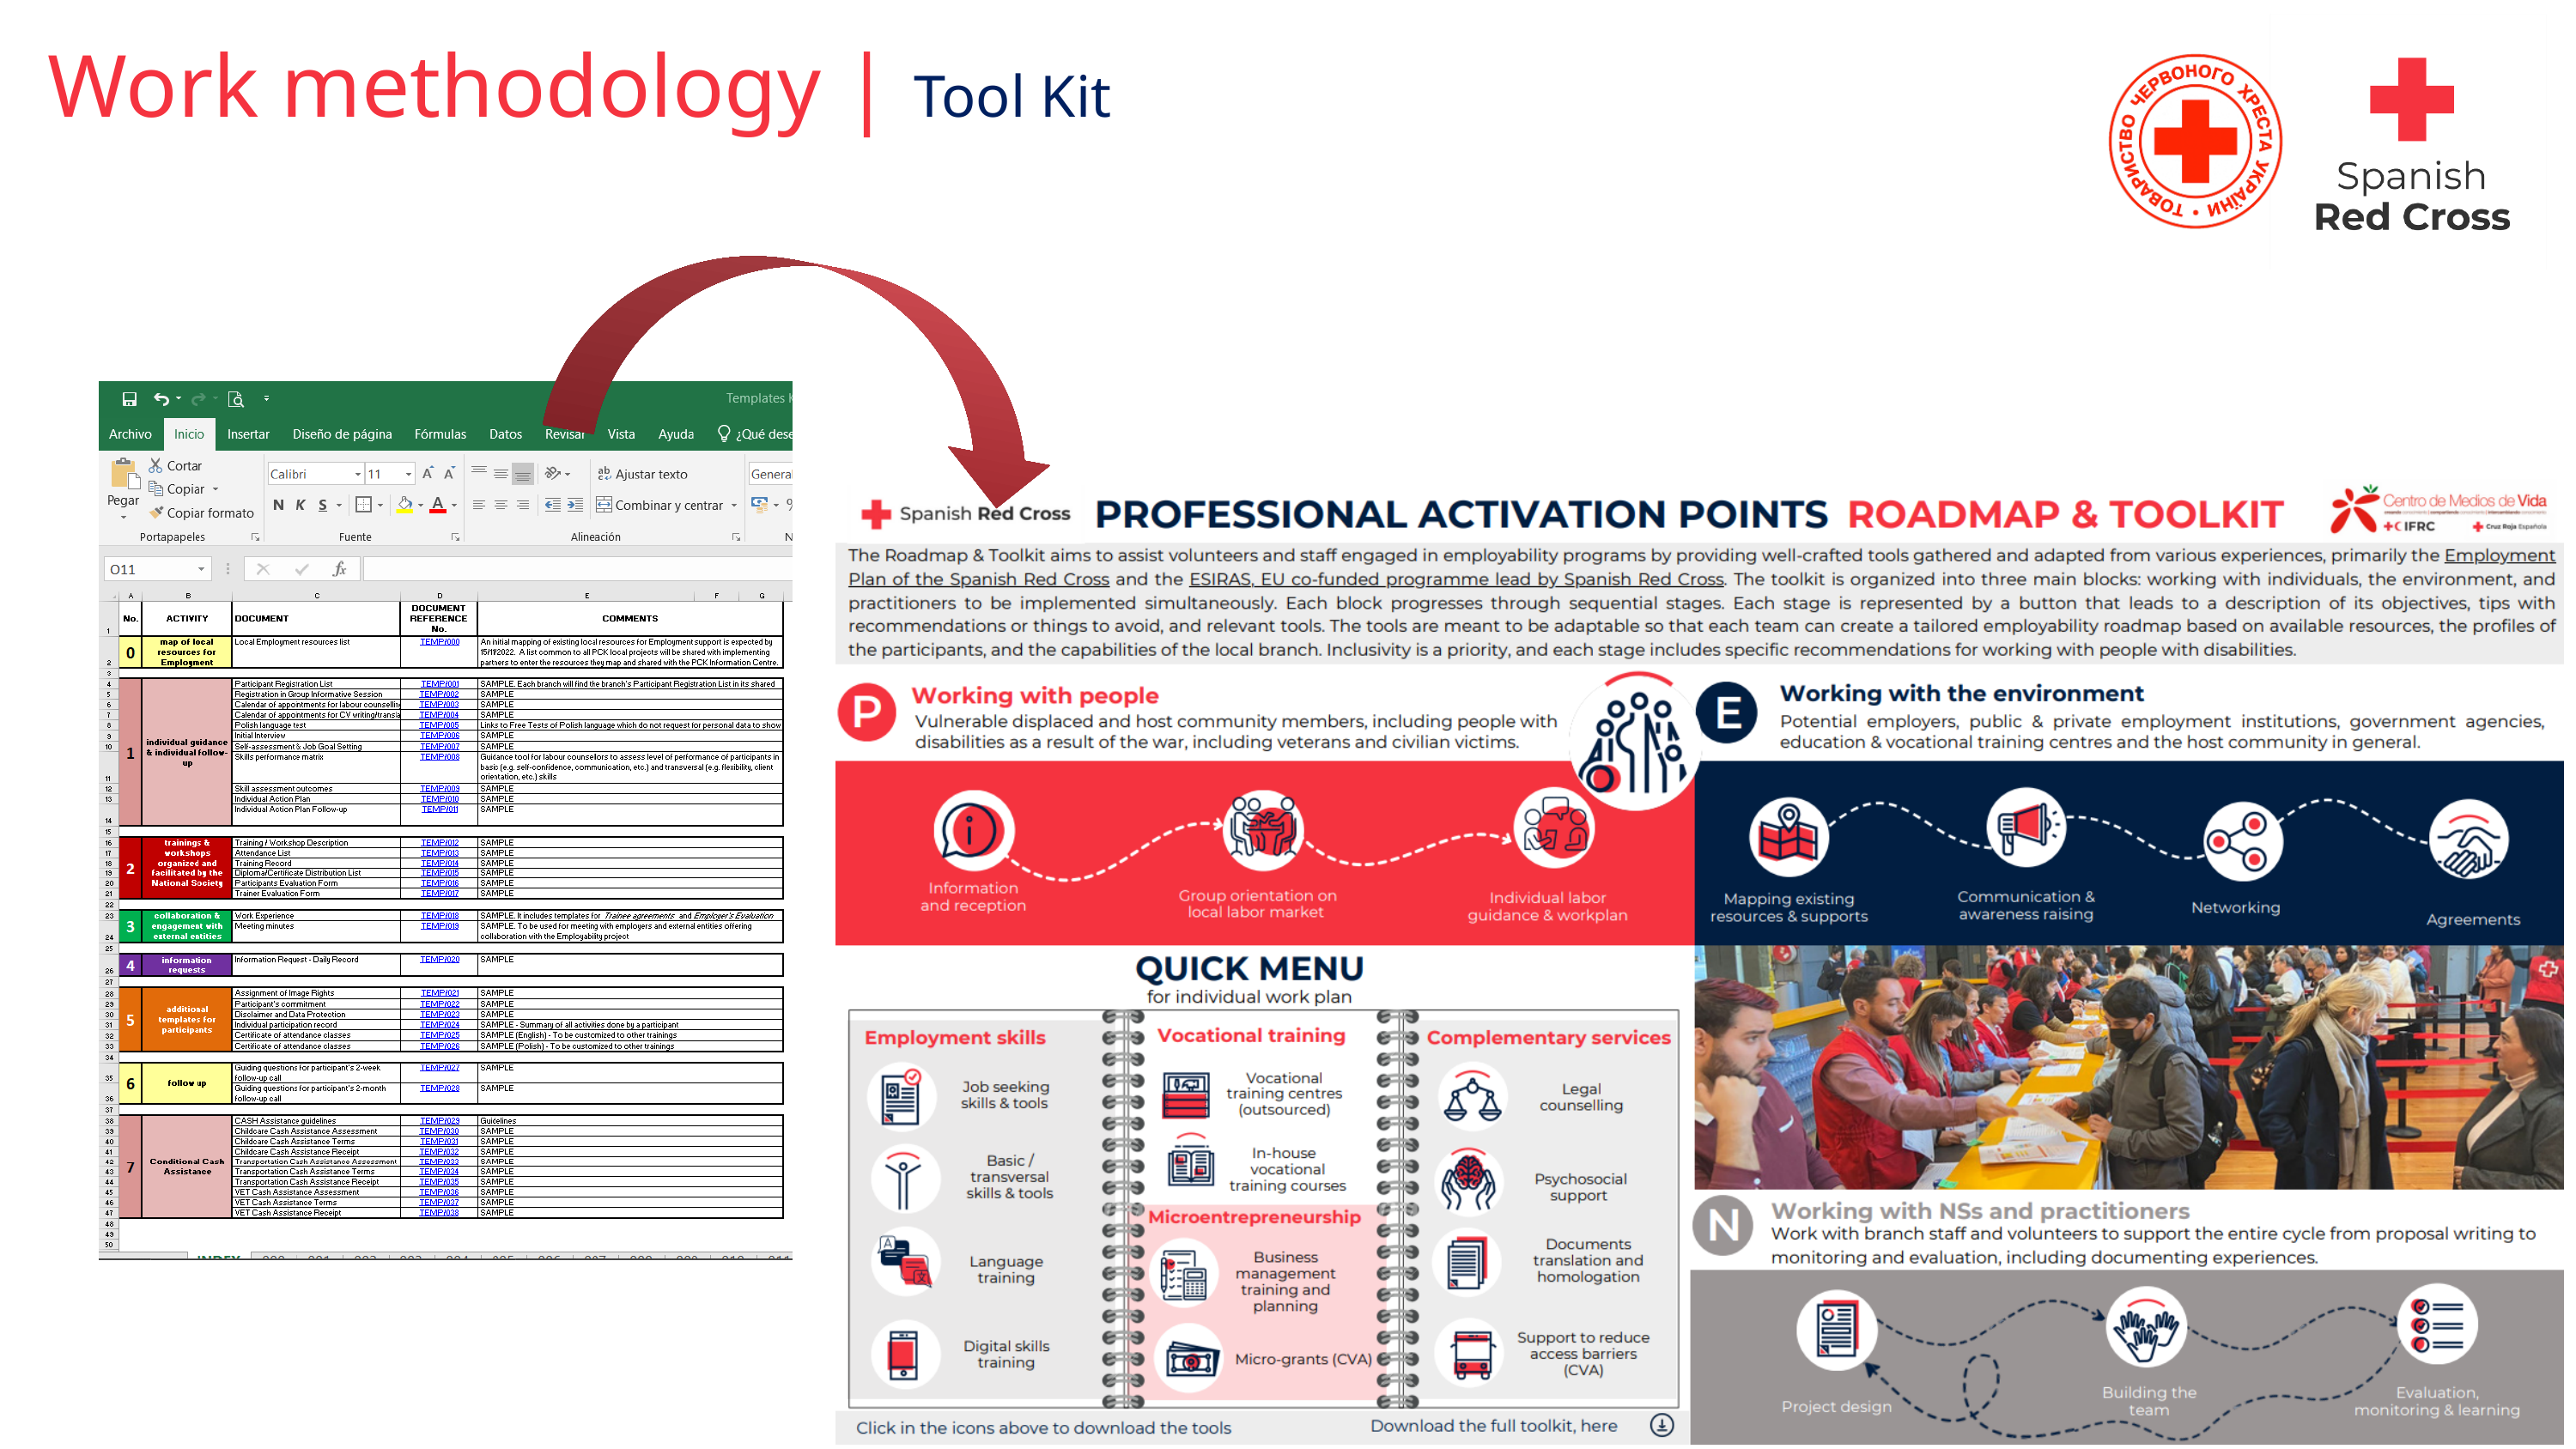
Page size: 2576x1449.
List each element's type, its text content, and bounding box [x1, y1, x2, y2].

picture [2100, 3, 2547, 281]
text_box Work methodology | Tool Kit [41, 24, 1893, 141]
picture [835, 471, 2564, 1446]
picture [99, 381, 793, 1260]
text_box [556, 256, 1050, 471]
